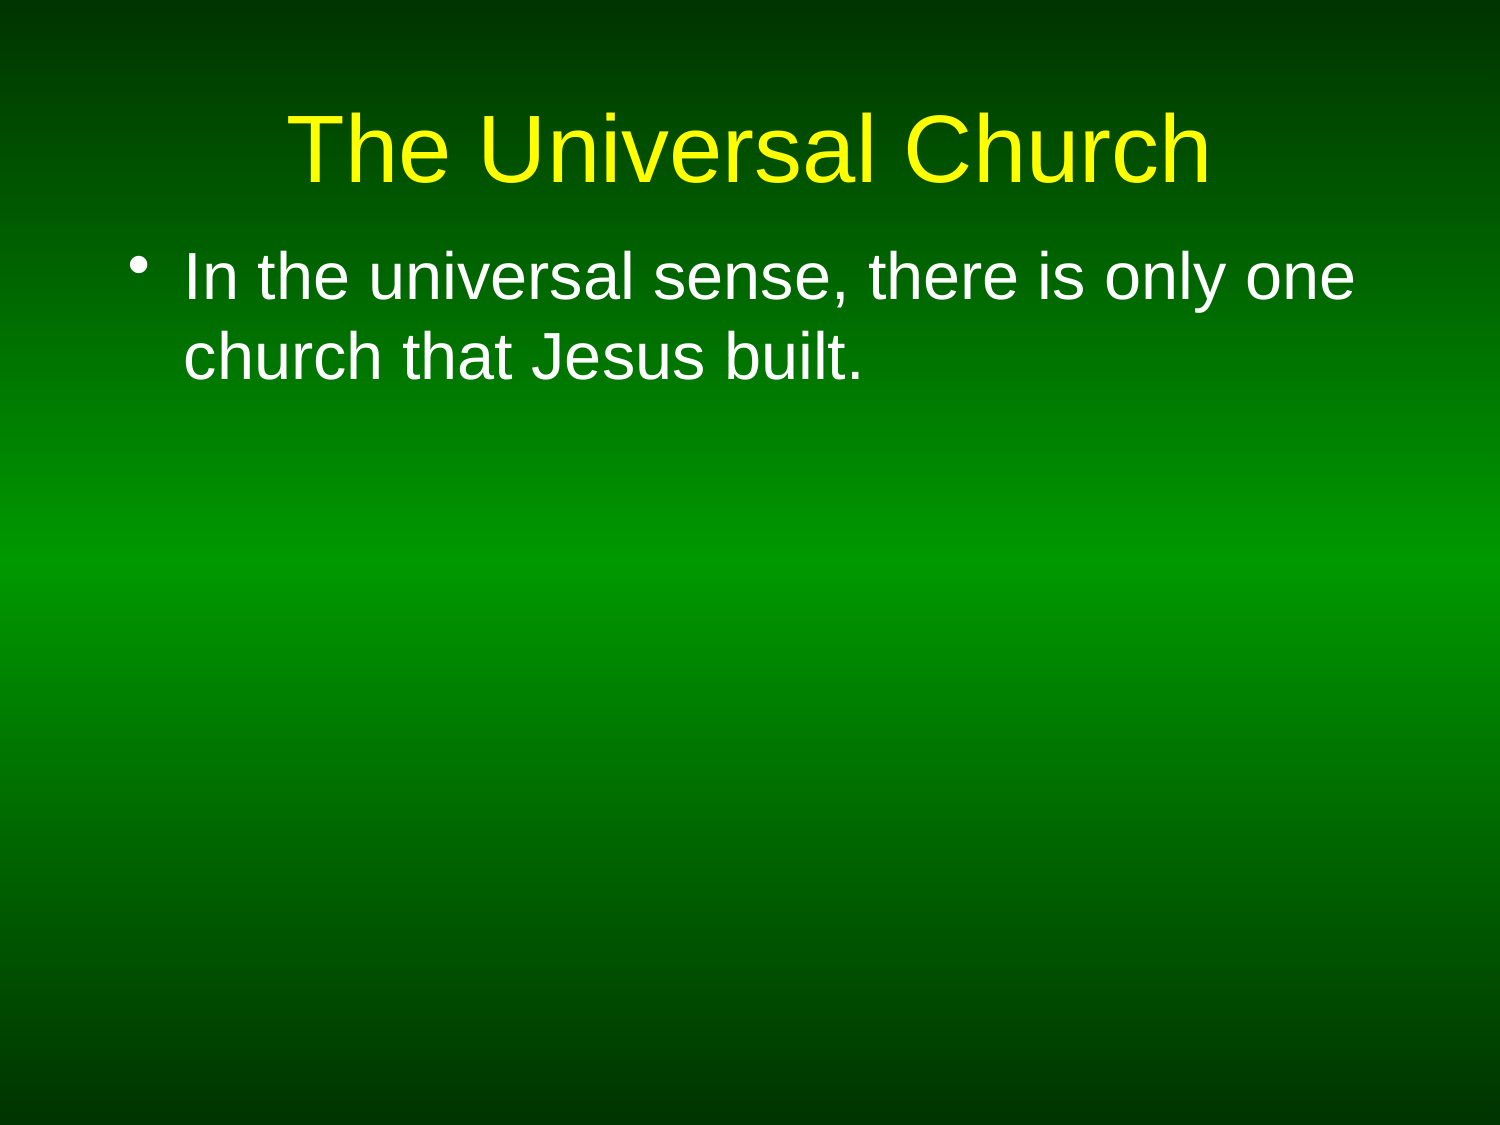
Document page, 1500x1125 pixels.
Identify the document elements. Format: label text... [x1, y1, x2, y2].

title The Universal Church [37, 50, 1463, 238]
list In the universal sense, there is only one church that Jesus built. [112, 224, 1463, 563]
